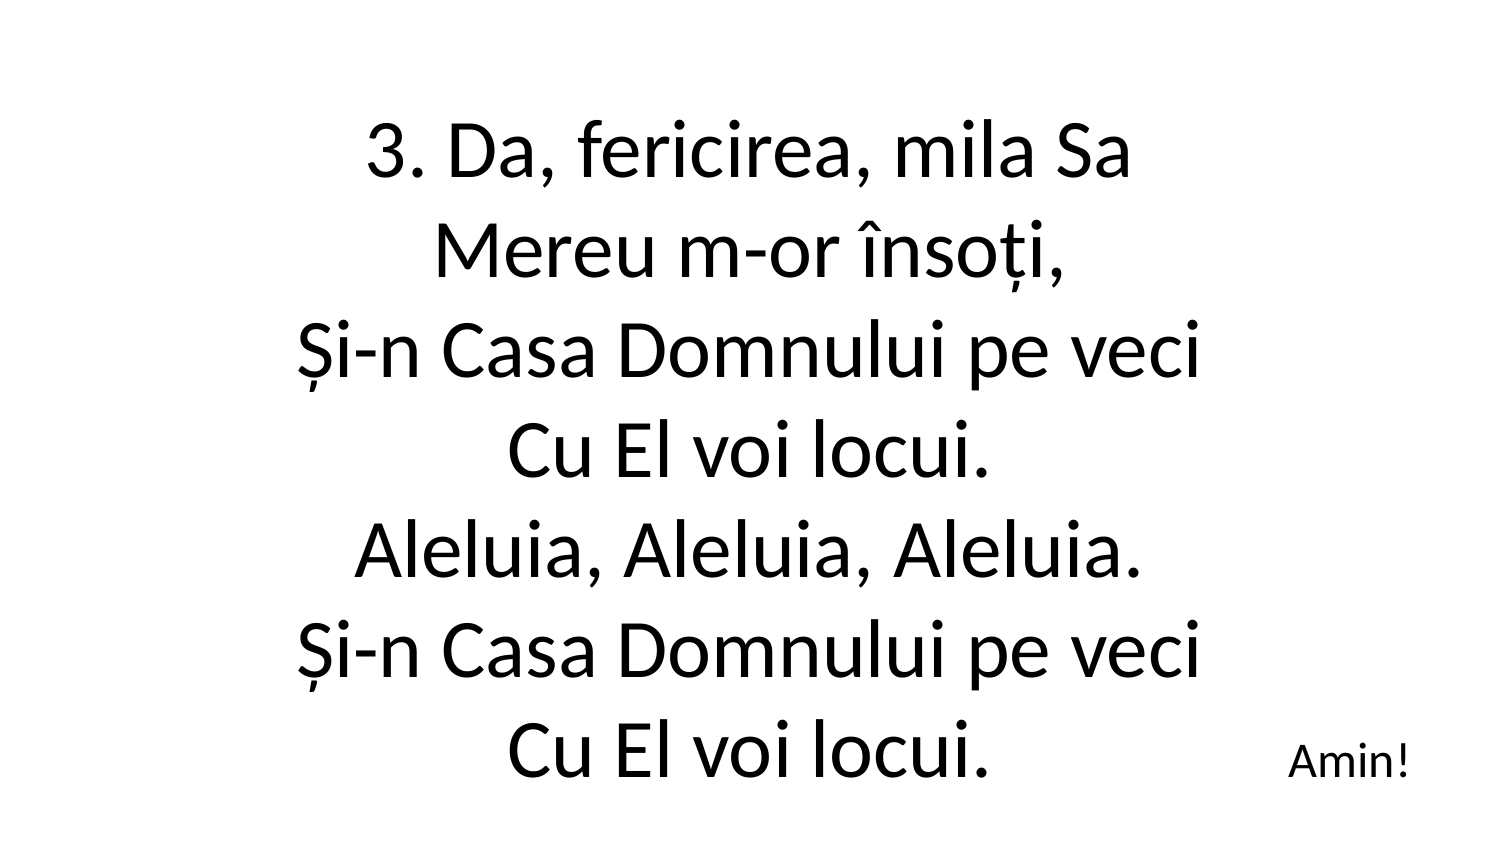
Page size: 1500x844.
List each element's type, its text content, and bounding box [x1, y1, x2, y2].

text_box Amin! [1273, 674, 1427, 795]
text_box 3. Da, fericirea, mila Sa Mereu m-or însoți, Și-n Casa Domnului pe veci Cu El voi locui. Aleluia, Aleluia, Aleluia. Și-n Casa Domnului pe veci Cu El voi locui. [281, 42, 1219, 802]
